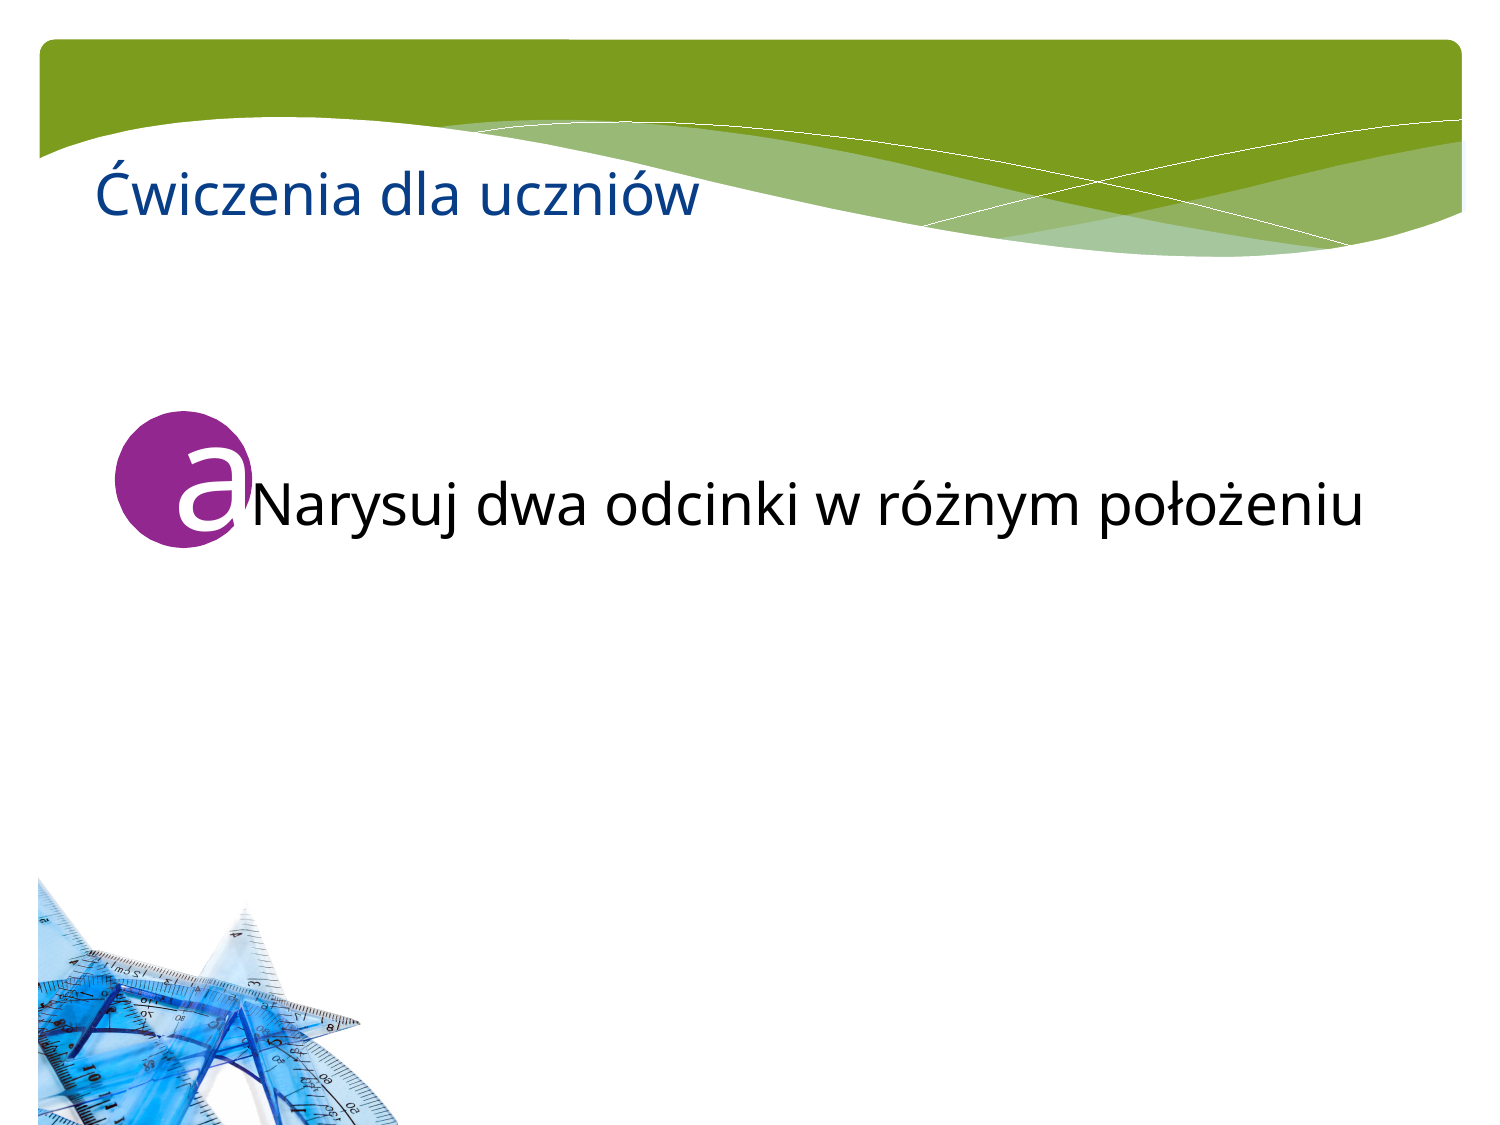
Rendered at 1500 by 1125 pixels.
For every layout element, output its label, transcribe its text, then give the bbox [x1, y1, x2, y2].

text_box Narysuj dwa odcinki w różnym położeniu [259, 459, 1381, 545]
picture [114, 404, 253, 570]
title Ćwiczenia dla uczniów [79, 149, 1380, 250]
picture [38, 876, 398, 1125]
